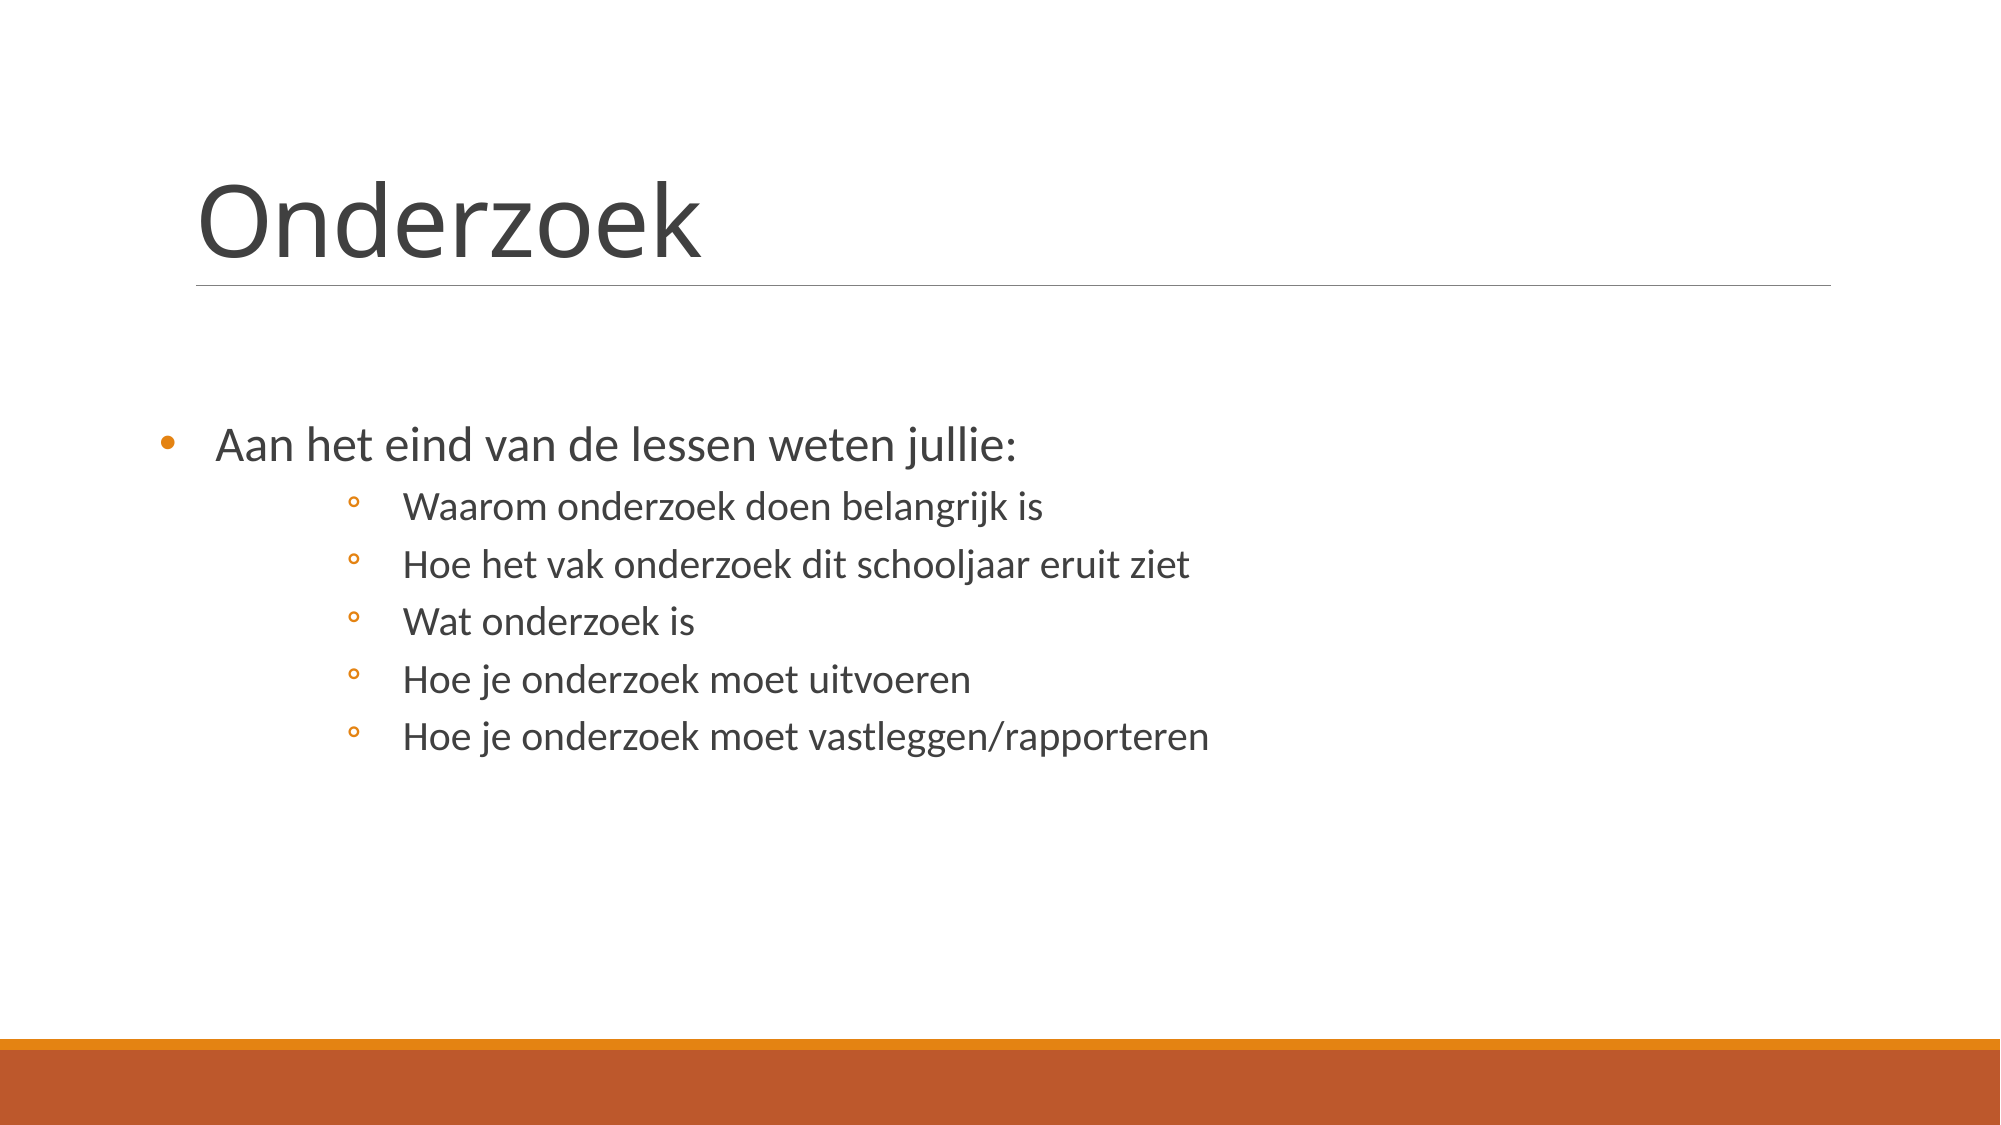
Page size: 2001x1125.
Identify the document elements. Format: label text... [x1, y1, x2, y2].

title Onderzoek [180, 47, 1830, 285]
list Aan het eind van de lessen weten jullie: Waarom onderzoek doen belangrijk is Hoe het vak onderzoek dit schooljaar eruit ziet Wat onderzoek is Hoe je onderzoek moet uitvoeren Hoe je onderzoek moet vastleggen/rapporteren [159, 291, 1429, 1006]
